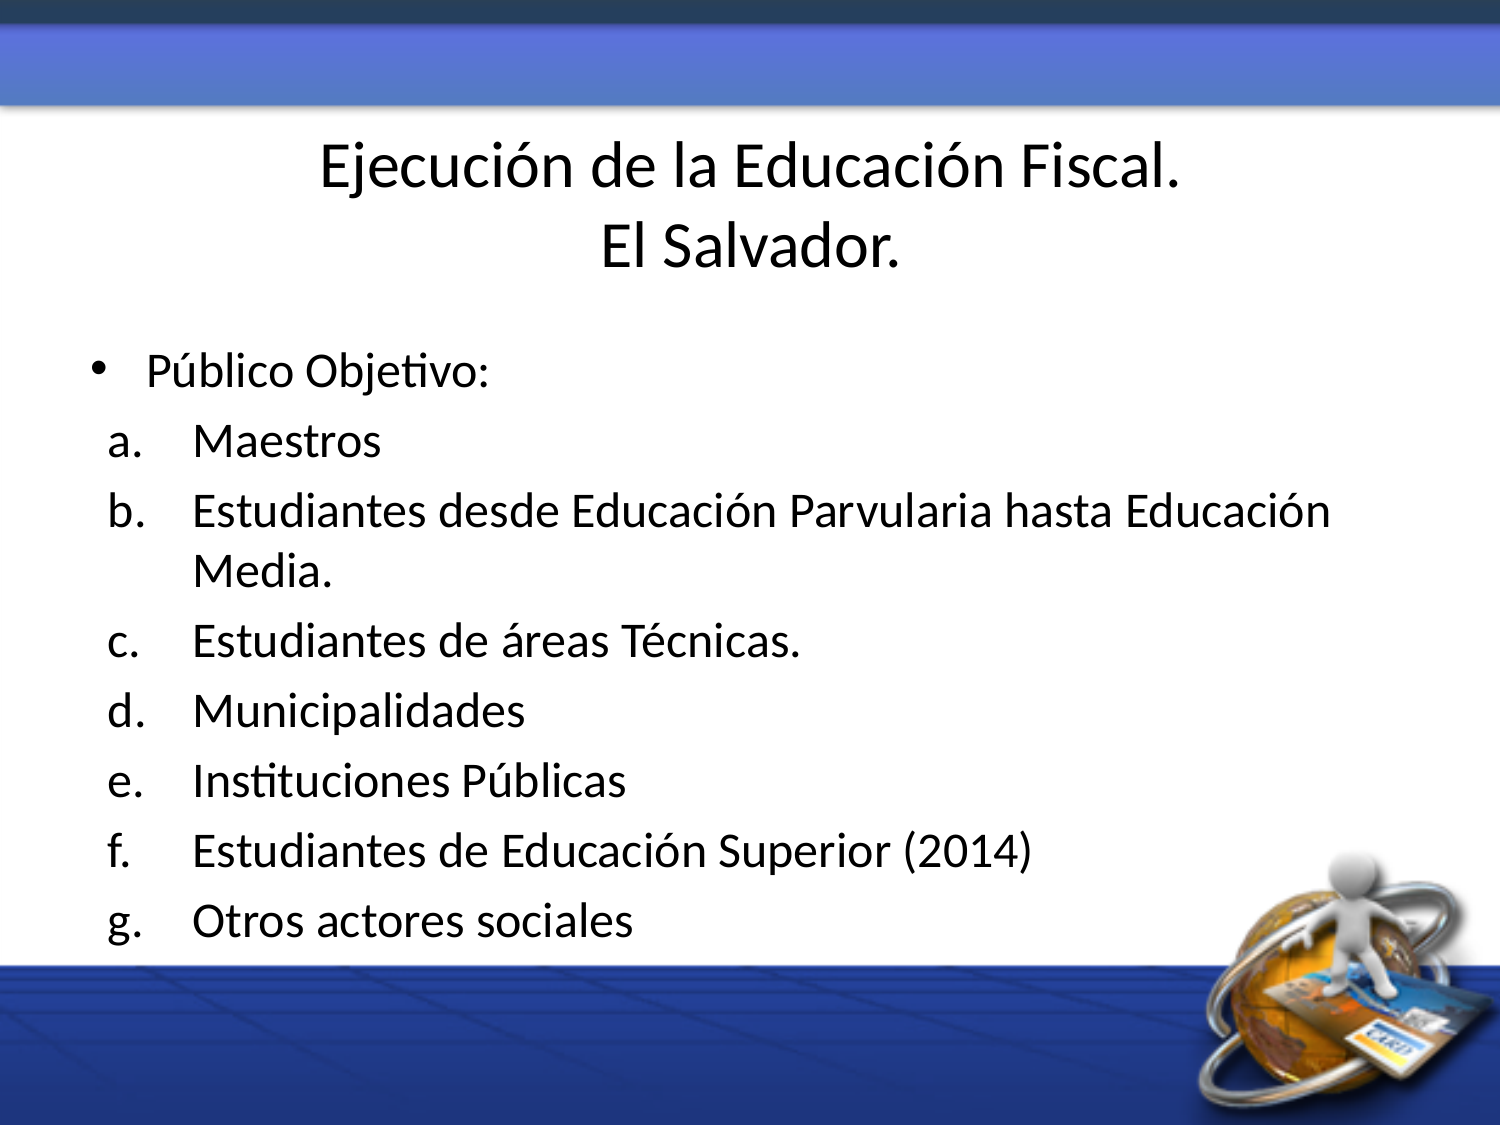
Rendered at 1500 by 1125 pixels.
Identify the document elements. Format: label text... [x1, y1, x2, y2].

title Ejecución de la Educación Fiscal. El Salvador. [76, 113, 1427, 289]
list Público Objetivo: Maestros Estudiantes desde Educación Parvularia hasta Educación Media. Estudiantes de áreas Técnicas. Municipalidades Instituciones Públicas Estudiantes de Educación Superior (2014) Otros actores sociales [75, 329, 1436, 1071]
picture [0, 0, 1500, 1125]
